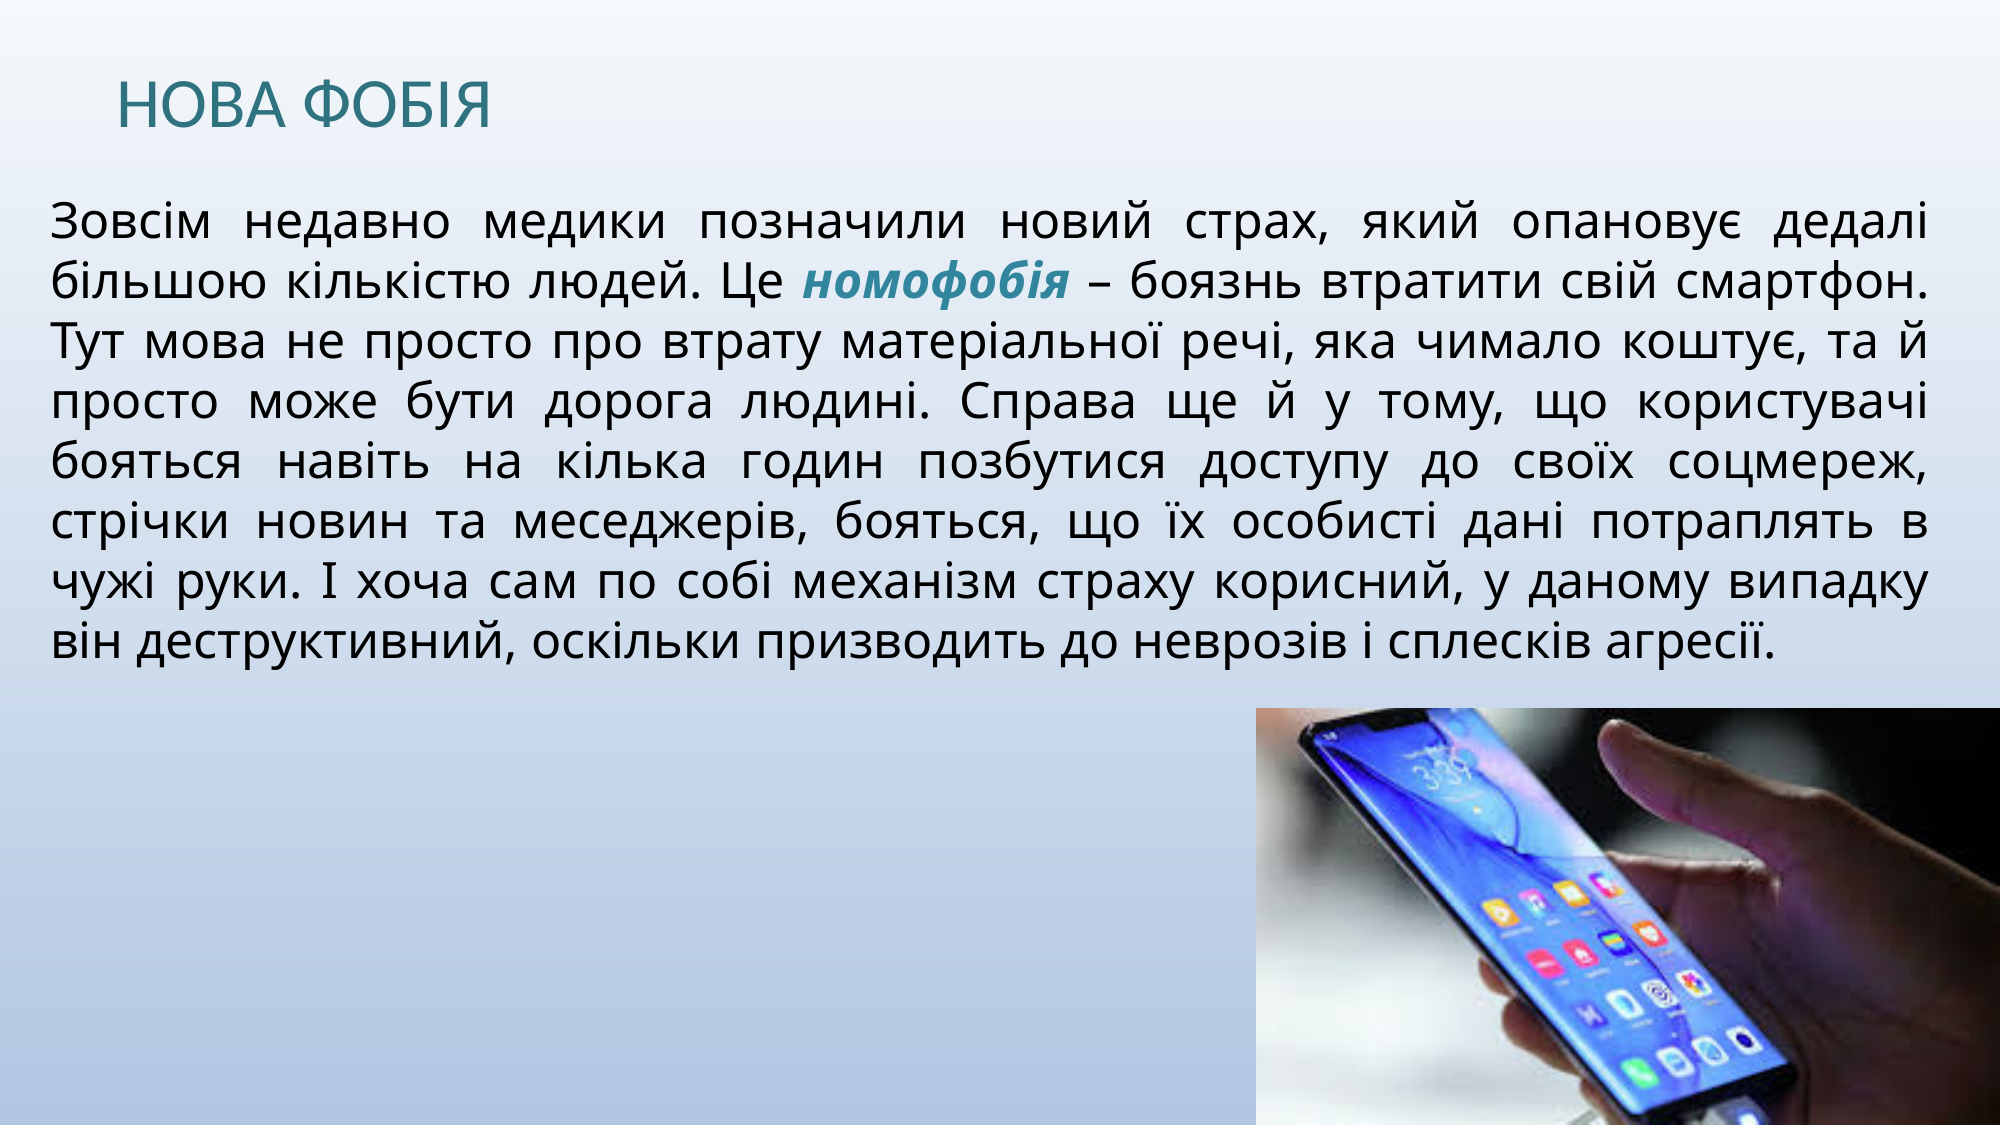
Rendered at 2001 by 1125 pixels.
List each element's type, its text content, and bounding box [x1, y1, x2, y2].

list Зовсім недавно медики позначили новий страх, який опановує дедалі більшою кількістю людей. Це номофобія – боязнь втратити свій смартфон. Тут мова не просто про втрату матеріальної речі, яка чимало коштує, та й просто може бути дорога людині. Справа ще й у тому, що користувачі бояться навіть на кілька годин позбутися доступу до своїх соцмереж, стрічки новин та меседжерів, бояться, що їх особисті дані потраплять в чужі руки. І хоча сам по собі механізм страху корисний, у даному випадку він деструктивний, оскільки призводить до неврозів і сплесків агресії. [35, 181, 1945, 753]
picture [1256, 708, 2000, 1125]
title НОВА ФОБІЯ [35, 37, 576, 162]
